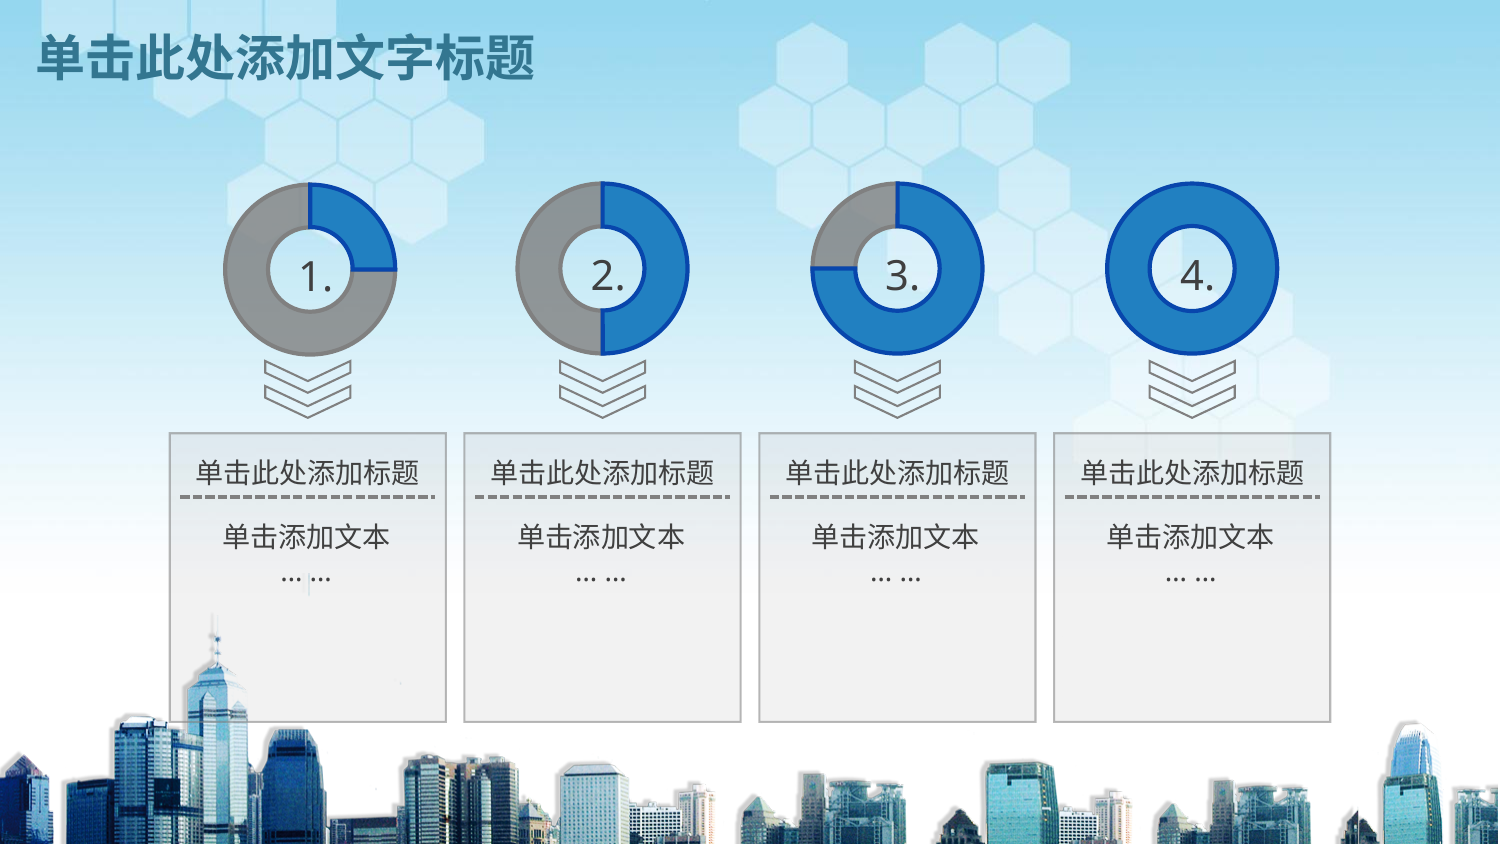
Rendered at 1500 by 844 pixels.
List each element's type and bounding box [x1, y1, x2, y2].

text_box [1149, 361, 1235, 418]
text_box [169, 433, 446, 722]
text_box [225, 184, 396, 355]
text_box [1107, 183, 1278, 354]
text_box [517, 183, 688, 354]
text_box [464, 433, 741, 722]
text_box [812, 183, 983, 354]
text_box [265, 361, 351, 418]
text_box [560, 361, 646, 418]
text_box [1054, 433, 1331, 722]
text_box [854, 361, 940, 418]
text_box [759, 433, 1036, 722]
picture [0, 0, 1500, 844]
